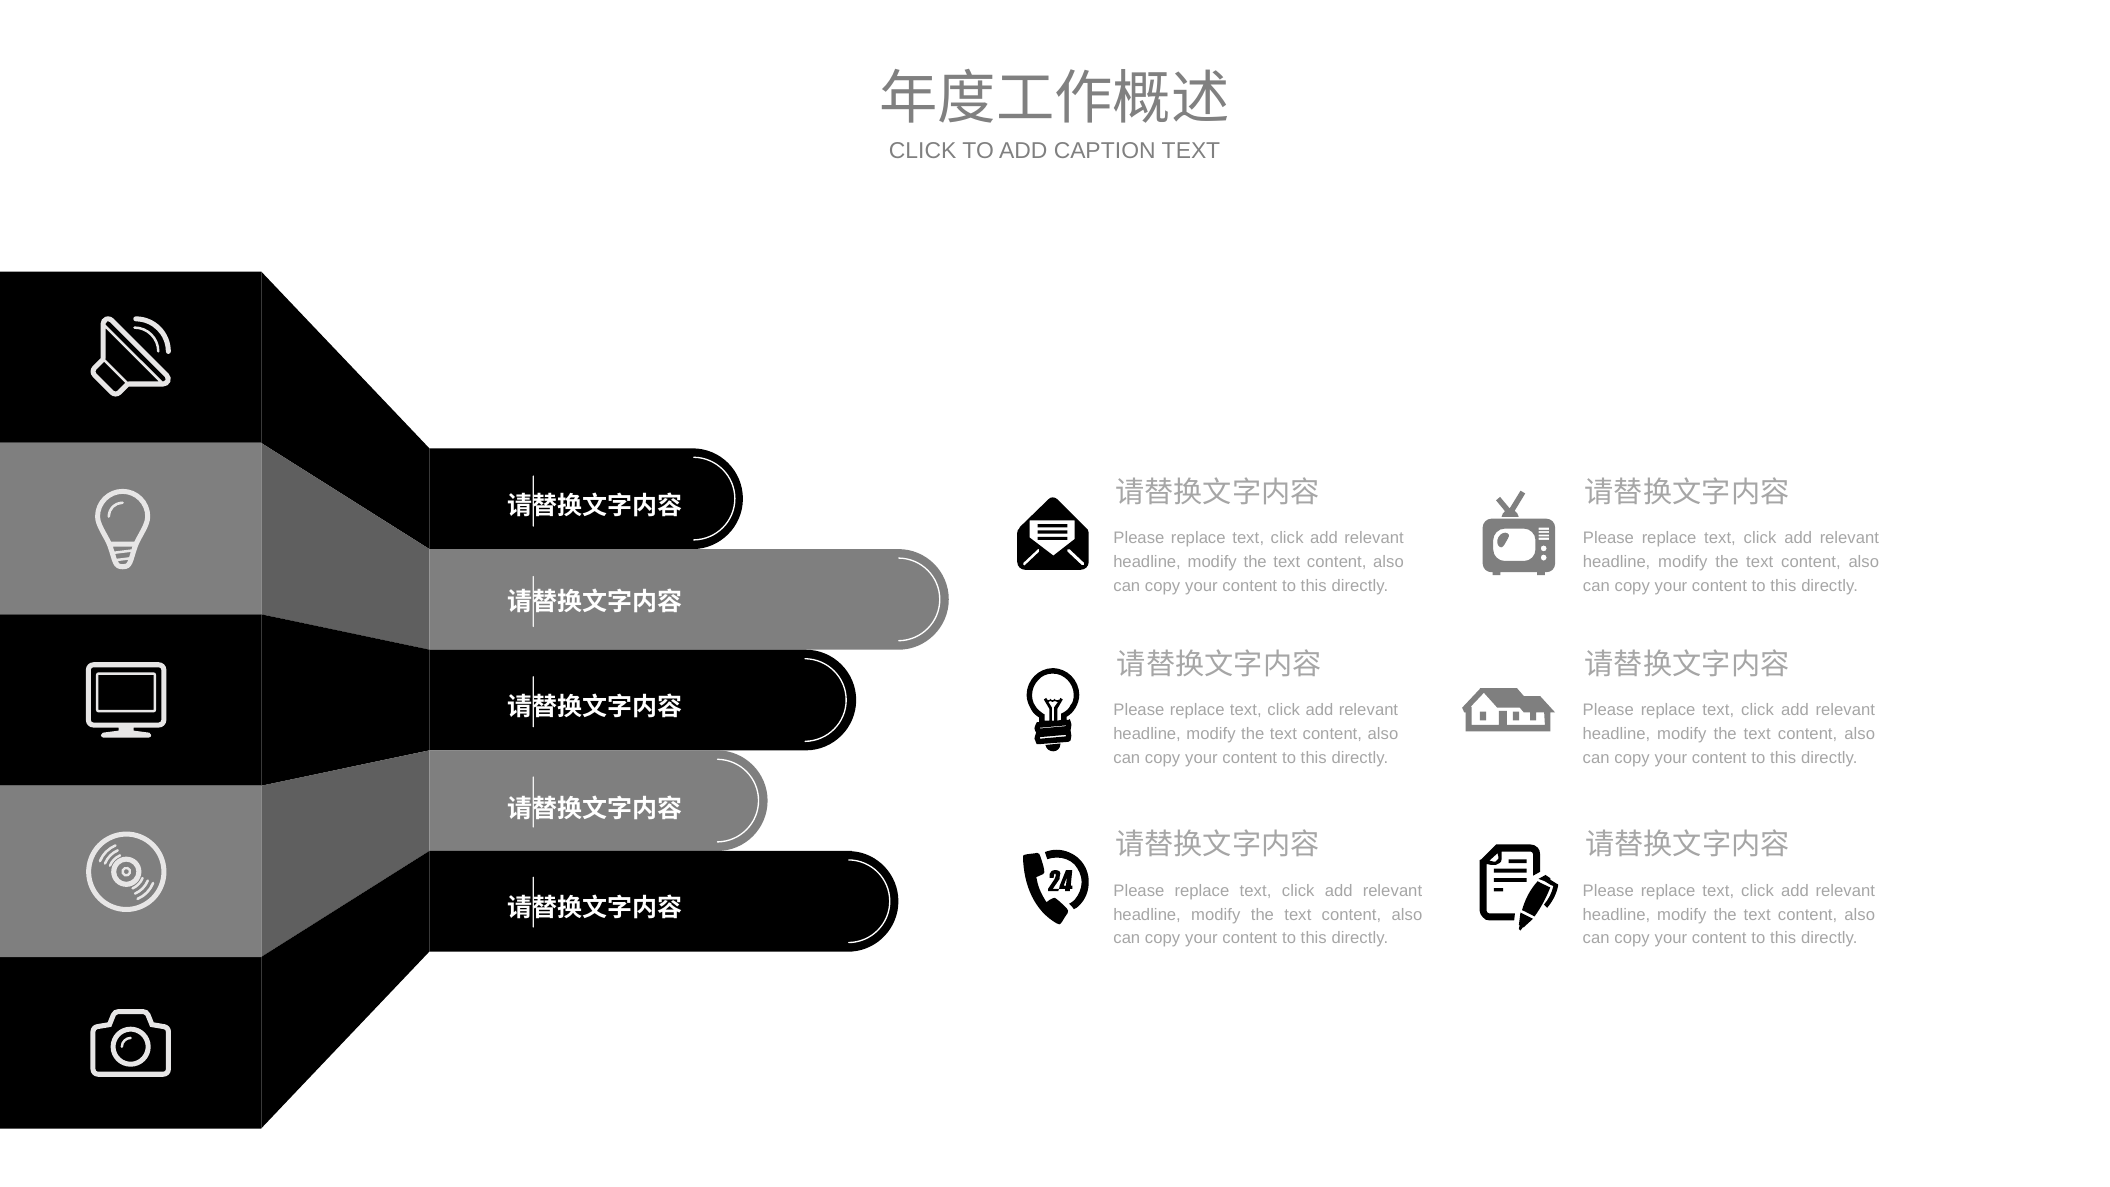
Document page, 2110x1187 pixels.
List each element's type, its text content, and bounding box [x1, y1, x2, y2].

text_box [1522, 874, 1559, 917]
text_box [1017, 497, 1089, 570]
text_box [1098, 811, 1438, 954]
text_box [1026, 668, 1080, 752]
text_box [1044, 849, 1089, 910]
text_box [0, 271, 949, 1129]
text_box CLICK TO ADD CAPTION TEXT [865, 135, 1245, 163]
text_box [1496, 490, 1526, 517]
text_box [1482, 518, 1556, 576]
text_box [1462, 688, 1556, 732]
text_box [1098, 458, 1419, 602]
text_box [1023, 852, 1069, 925]
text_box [1567, 811, 1891, 954]
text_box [1568, 458, 1895, 602]
text_box 年度工作概述 [865, 60, 1245, 131]
text_box [1518, 912, 1534, 931]
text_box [1567, 630, 1891, 774]
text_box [1098, 630, 1414, 774]
text_box [1479, 844, 1541, 921]
